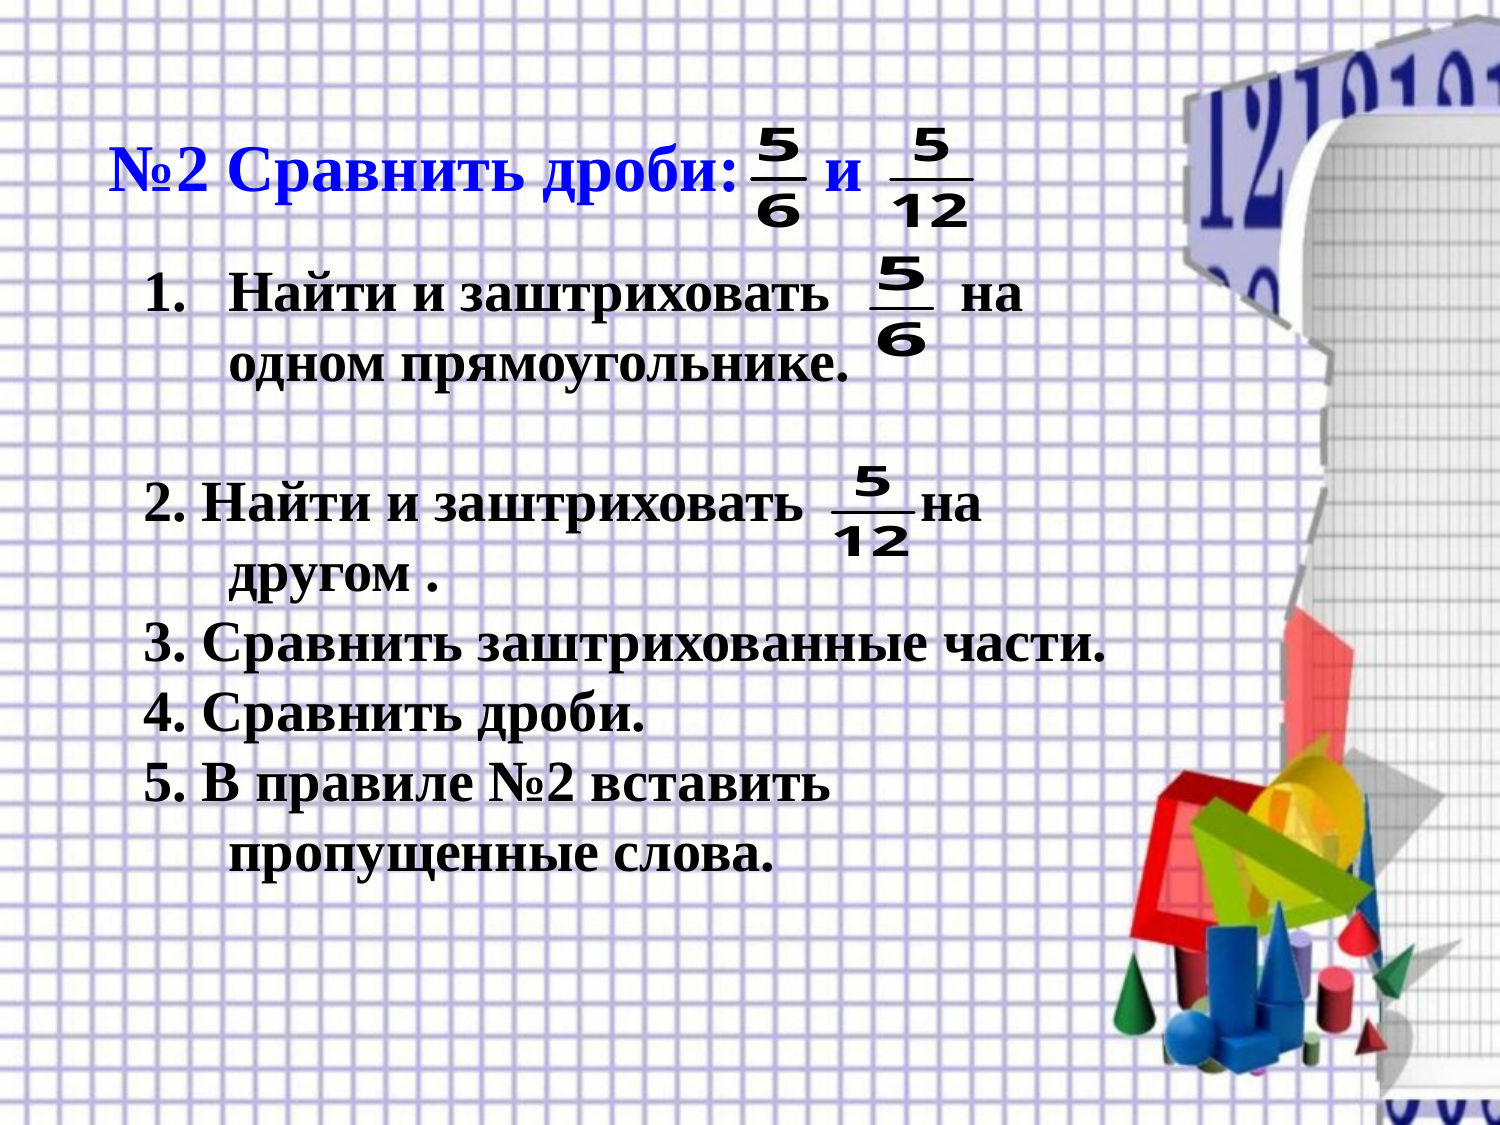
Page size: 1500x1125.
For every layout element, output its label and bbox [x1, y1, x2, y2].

text_box [878, 117, 985, 238]
text_box [738, 117, 821, 238]
text_box [855, 245, 950, 367]
list [0, 0, 1500, 1125]
text_box [820, 456, 926, 566]
